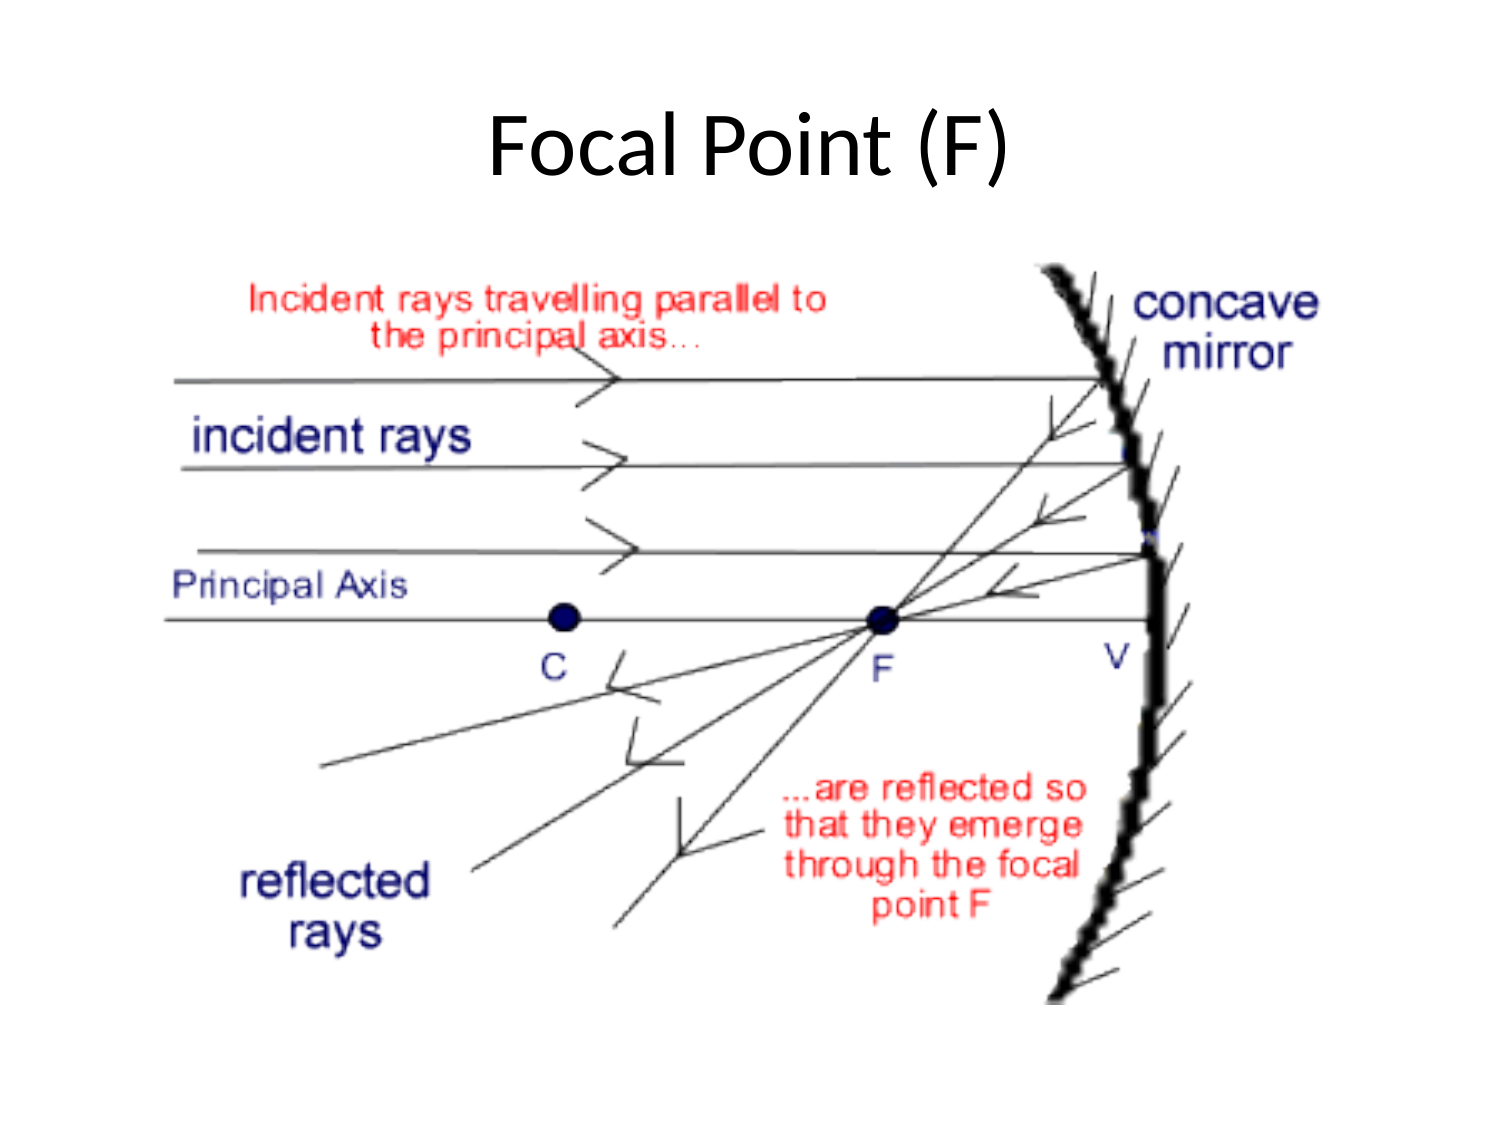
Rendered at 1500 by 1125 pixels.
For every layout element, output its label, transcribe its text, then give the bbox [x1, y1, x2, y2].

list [74, 262, 1426, 1006]
title Focal Point (F) [75, 45, 1425, 233]
